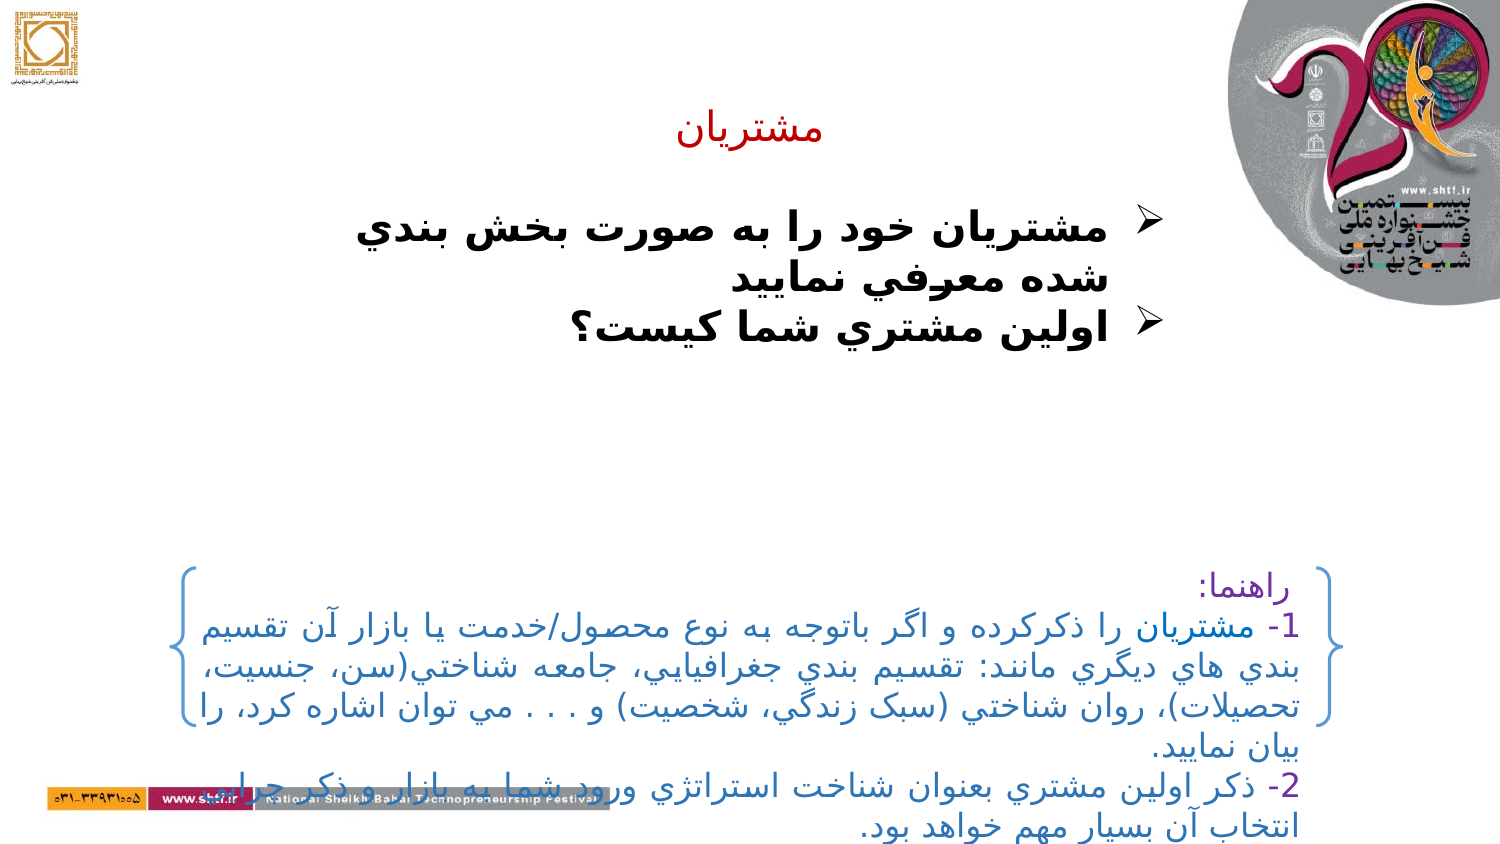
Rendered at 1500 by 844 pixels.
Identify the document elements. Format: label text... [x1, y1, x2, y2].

text_box راهنما: 1- مشتريان را ذکرکرده و اگر باتوجه به نوع محصول/خدمت يا بازار آن تقسيم بندي هاي ديگري مانند: تقسيم بندي جغرافيايي، جامعه شناختي(سن، جنسيت، تحصيلات)، روان شناختي (سبک زندگي، شخصيت) و . . . مي توان اشاره کرد، را بيان نماييد. 2- ذکر اولين مشتري بعنوان شناخت استراتژي ورود شما به بازار و ذکر چرايي انتخاب آن بسيار مهم خواهد بود. [184, 557, 1316, 844]
text_box [169, 572, 184, 721]
picture [0, 0, 1500, 844]
text_box [1316, 566, 1343, 728]
text_box مشتريان مشتريان خود را به صورت بخش بندي شده معرفي نماييد اولين مشتري شما کيست؟ [318, 92, 1182, 557]
